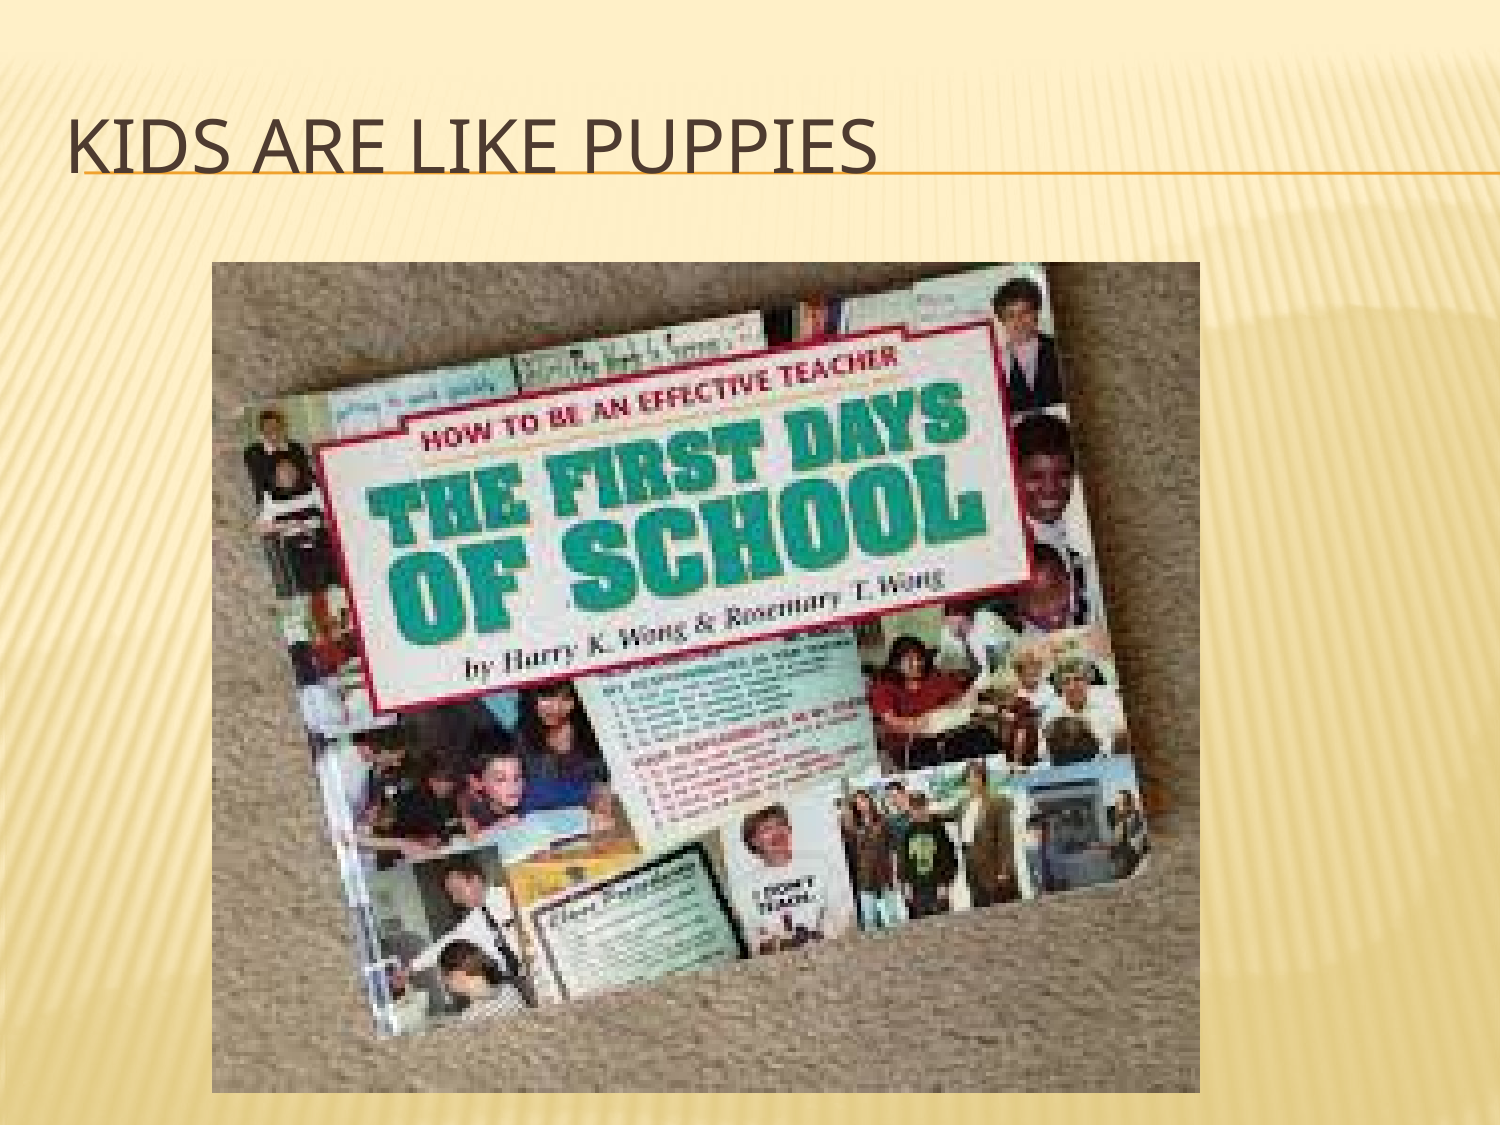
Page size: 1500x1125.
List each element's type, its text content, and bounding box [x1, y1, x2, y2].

title Kids are like puppies [50, 75, 1475, 213]
picture [212, 262, 1201, 1094]
